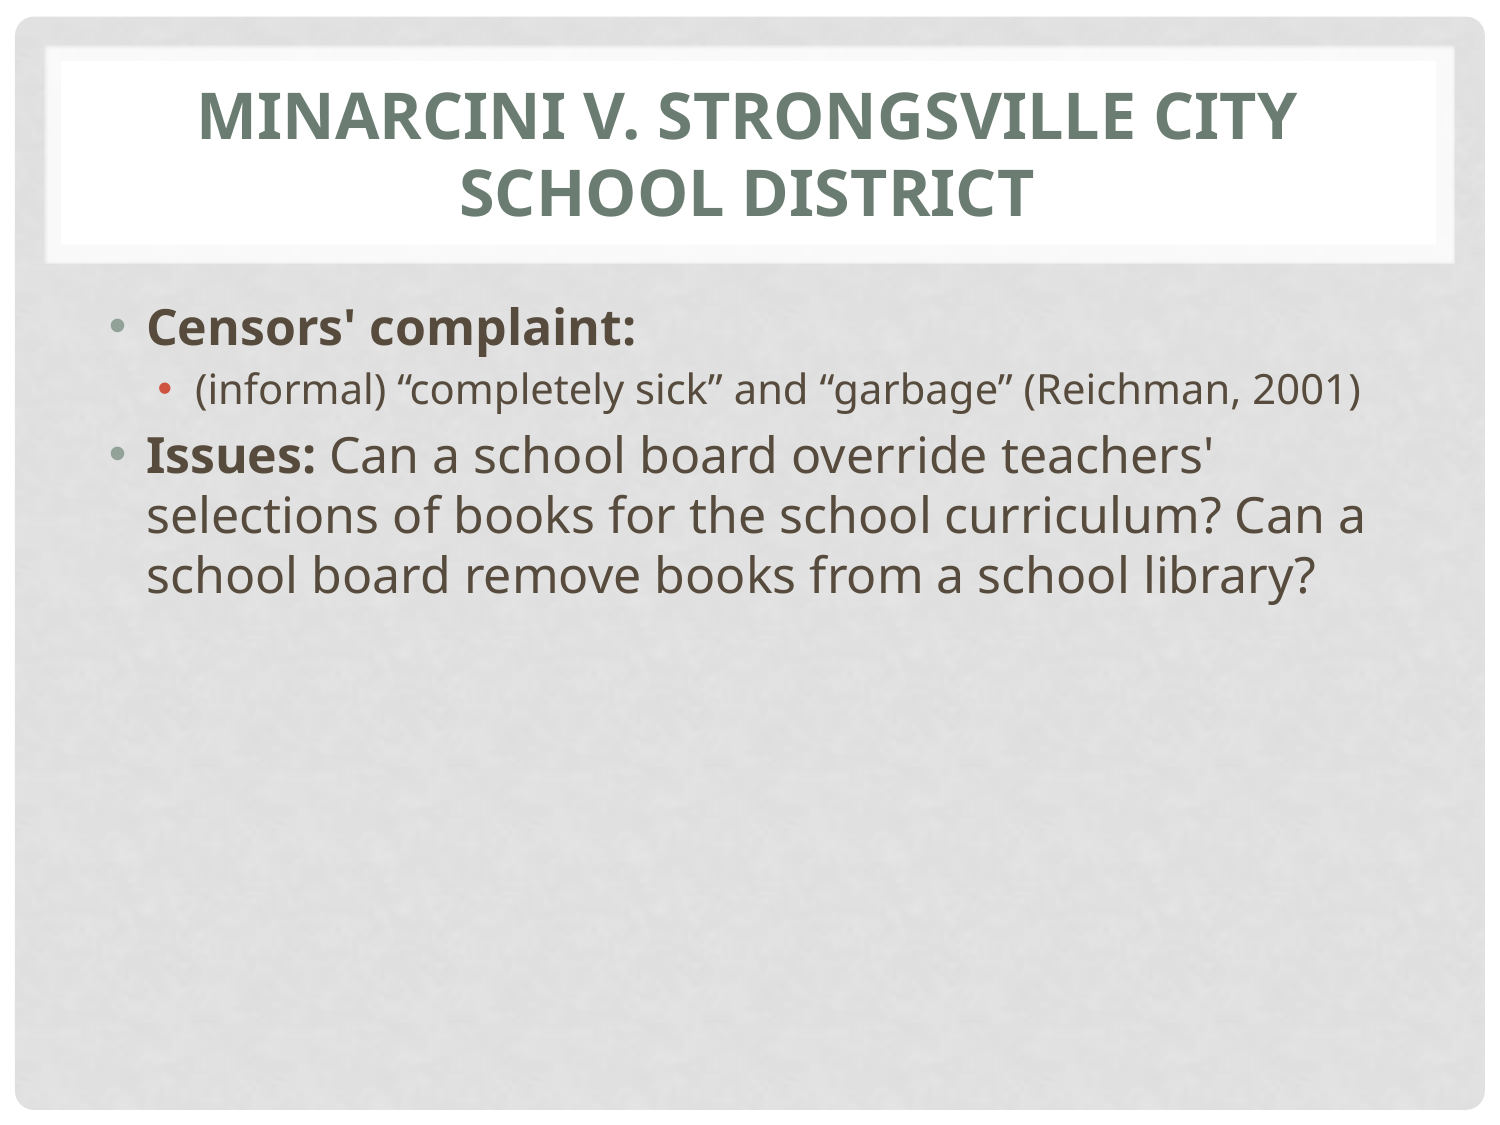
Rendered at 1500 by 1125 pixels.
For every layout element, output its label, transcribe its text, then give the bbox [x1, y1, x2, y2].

list Censors' complaint: (informal) “completely sick” and “garbage” (Reichman, 2001) Issues: Can a school board override teachers' selections of books for the school curriculum? Can a school board remove books from a school library? [75, 287, 1425, 1005]
title Minarcini v. Strongsville City School District [69, 66, 1425, 238]
